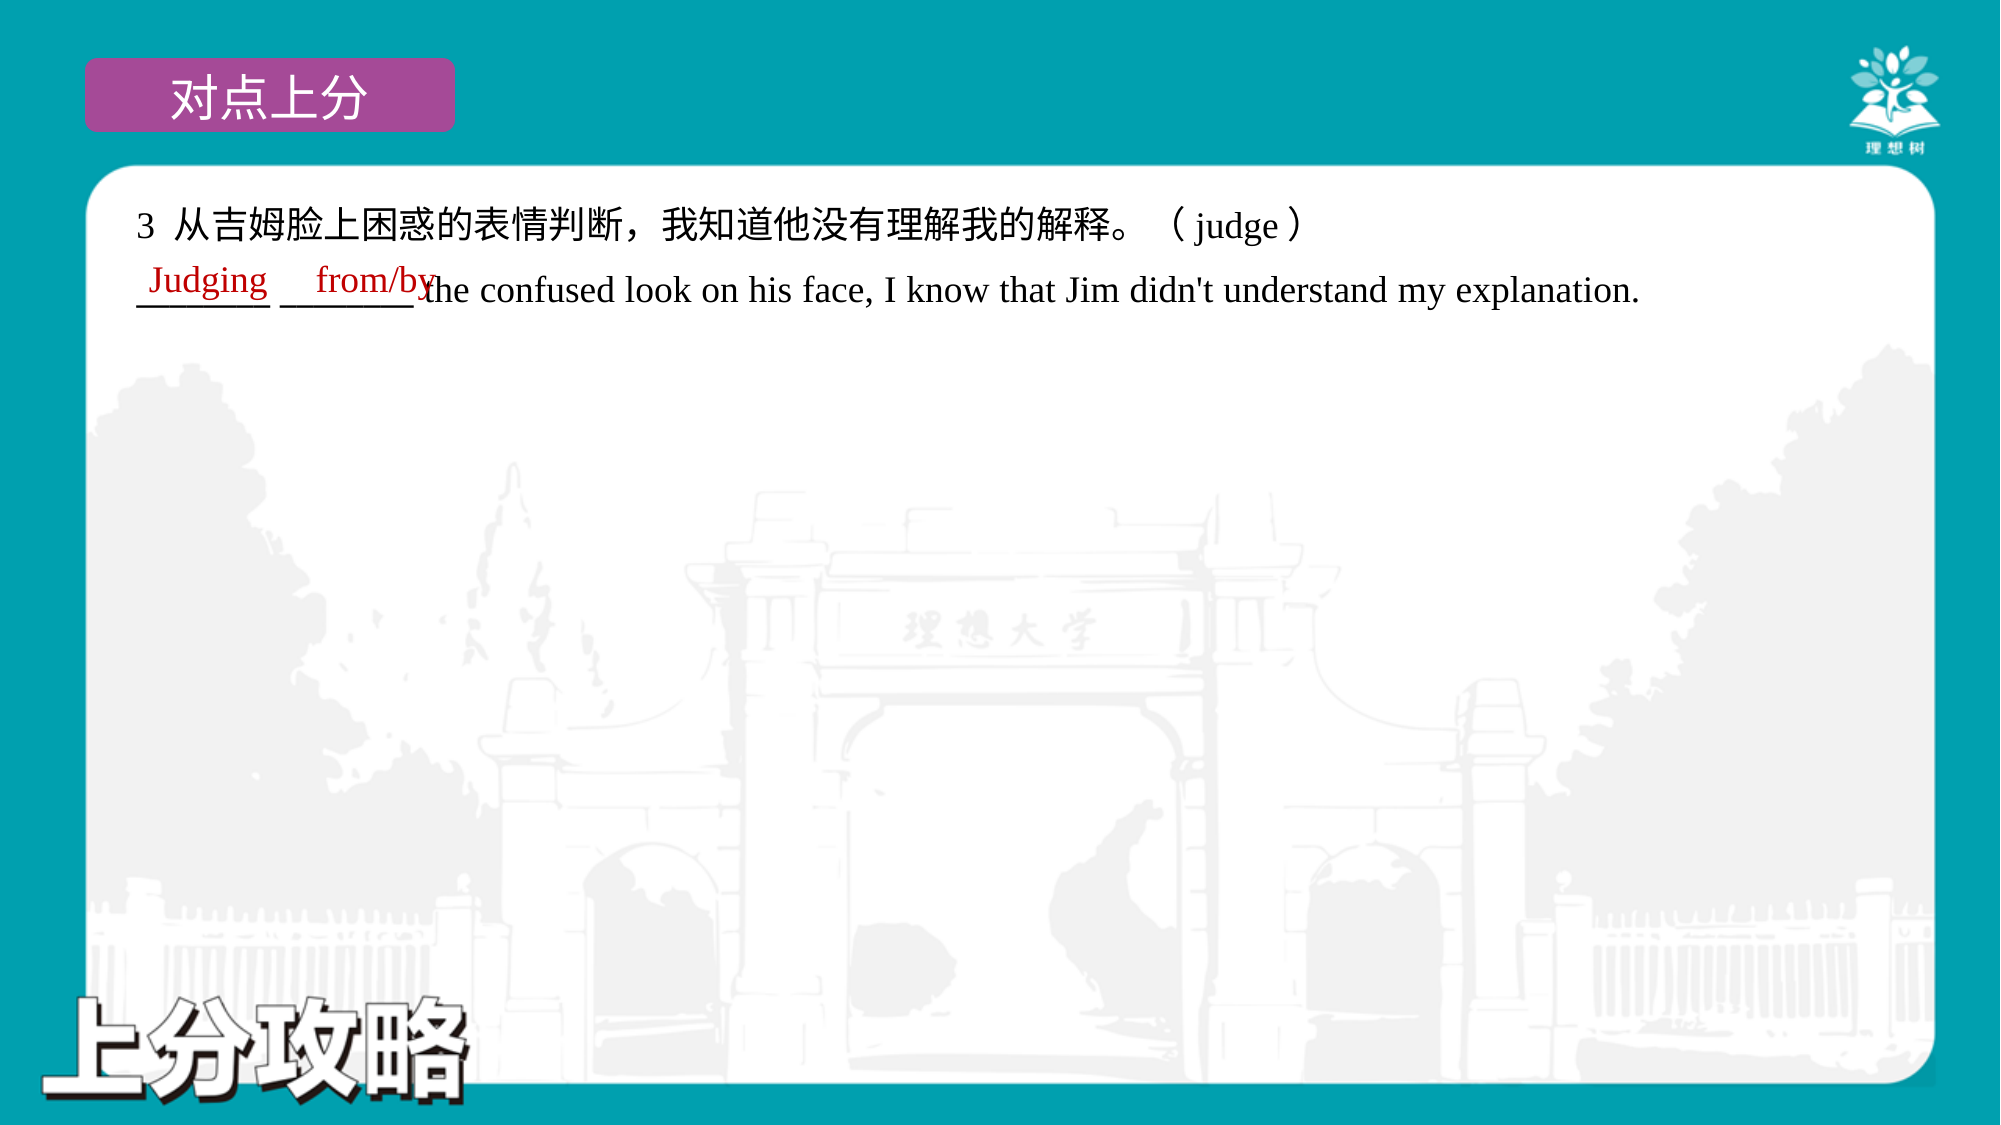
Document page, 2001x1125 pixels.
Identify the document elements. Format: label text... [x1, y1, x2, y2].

text_box from/by [302, 235, 451, 294]
text_box 3 从吉姆脸上困惑的表情判断，我知道他没有理解我的解释。（judge） ________ ________ the confused look on his face, I know that Jim didn't understand my explanation. [136, 177, 1865, 304]
picture [0, 0, 2000, 1125]
text_box Judging [135, 235, 282, 294]
